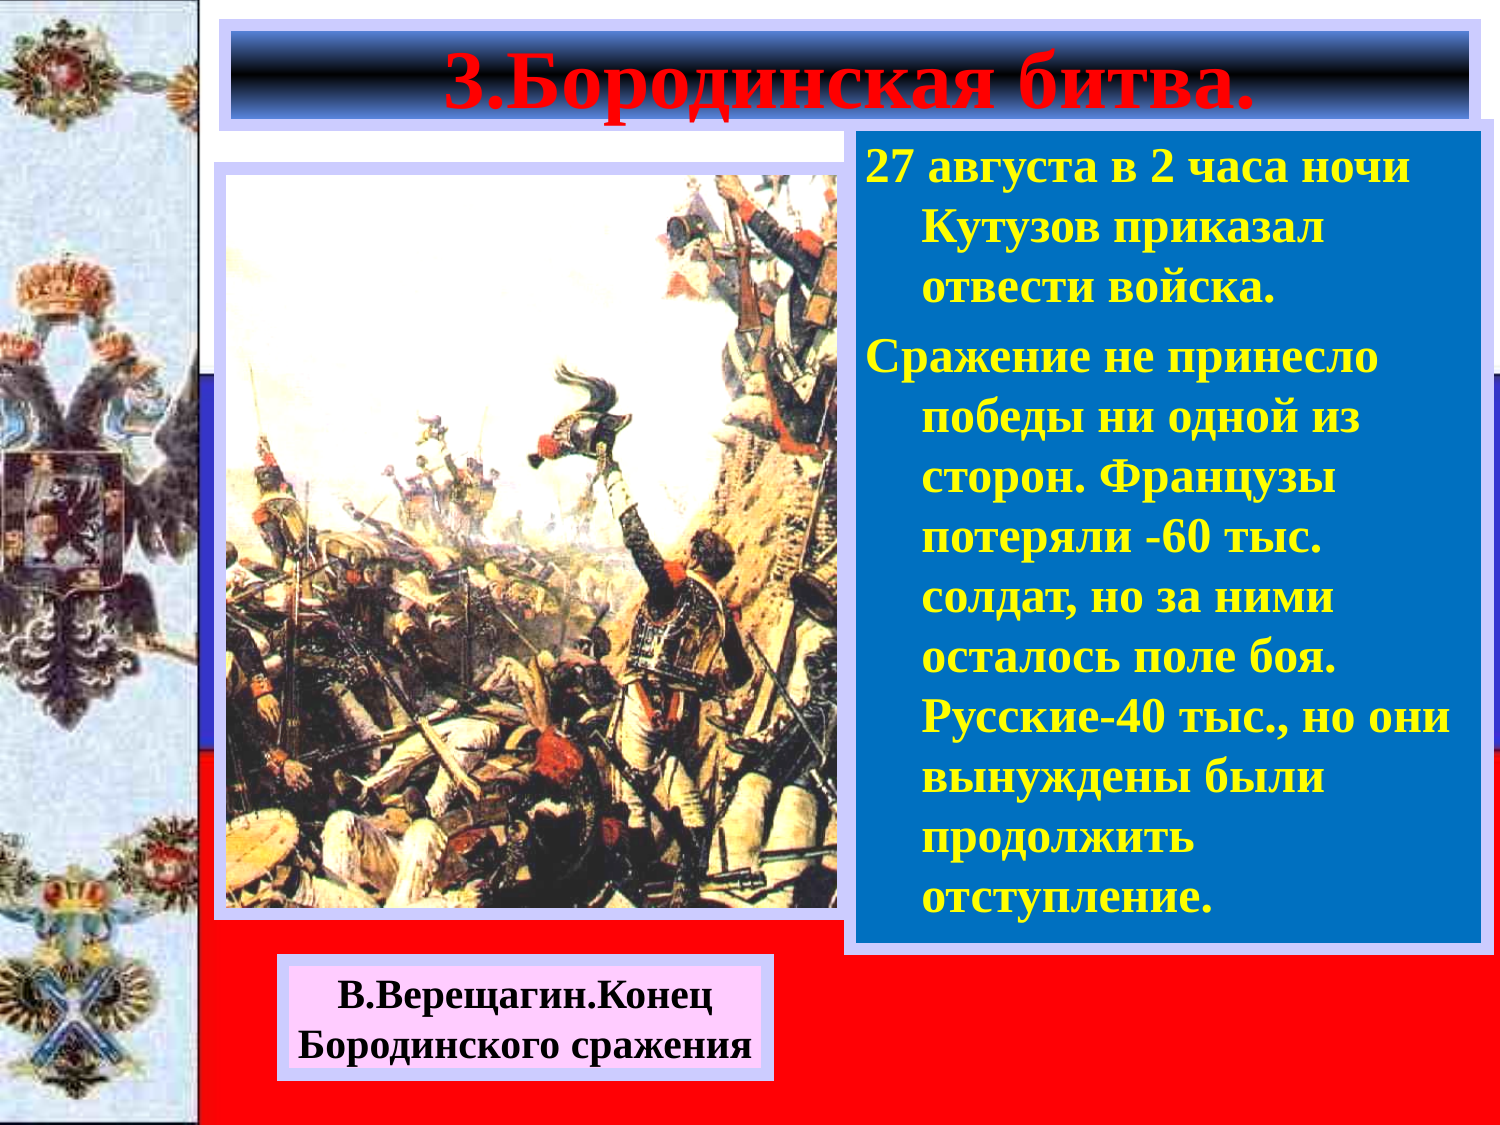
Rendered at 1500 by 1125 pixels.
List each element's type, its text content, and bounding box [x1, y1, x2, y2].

list 27 августа в 2 часа ночи Кутузов приказал отвести войска. Сражение не принесло победы ни одной из сторон. Французы потеряли -60 тыс. солдат, но за ними осталось поле боя. Русские-40 тыс., но они вынуждены были продолжить отступление. [849, 124, 1488, 950]
picture [0, 0, 1500, 1125]
title 3.Бородинская битва. [224, 24, 1476, 126]
text_box В.Верещагин.Конец Бородинского сражения [283, 959, 768, 1075]
